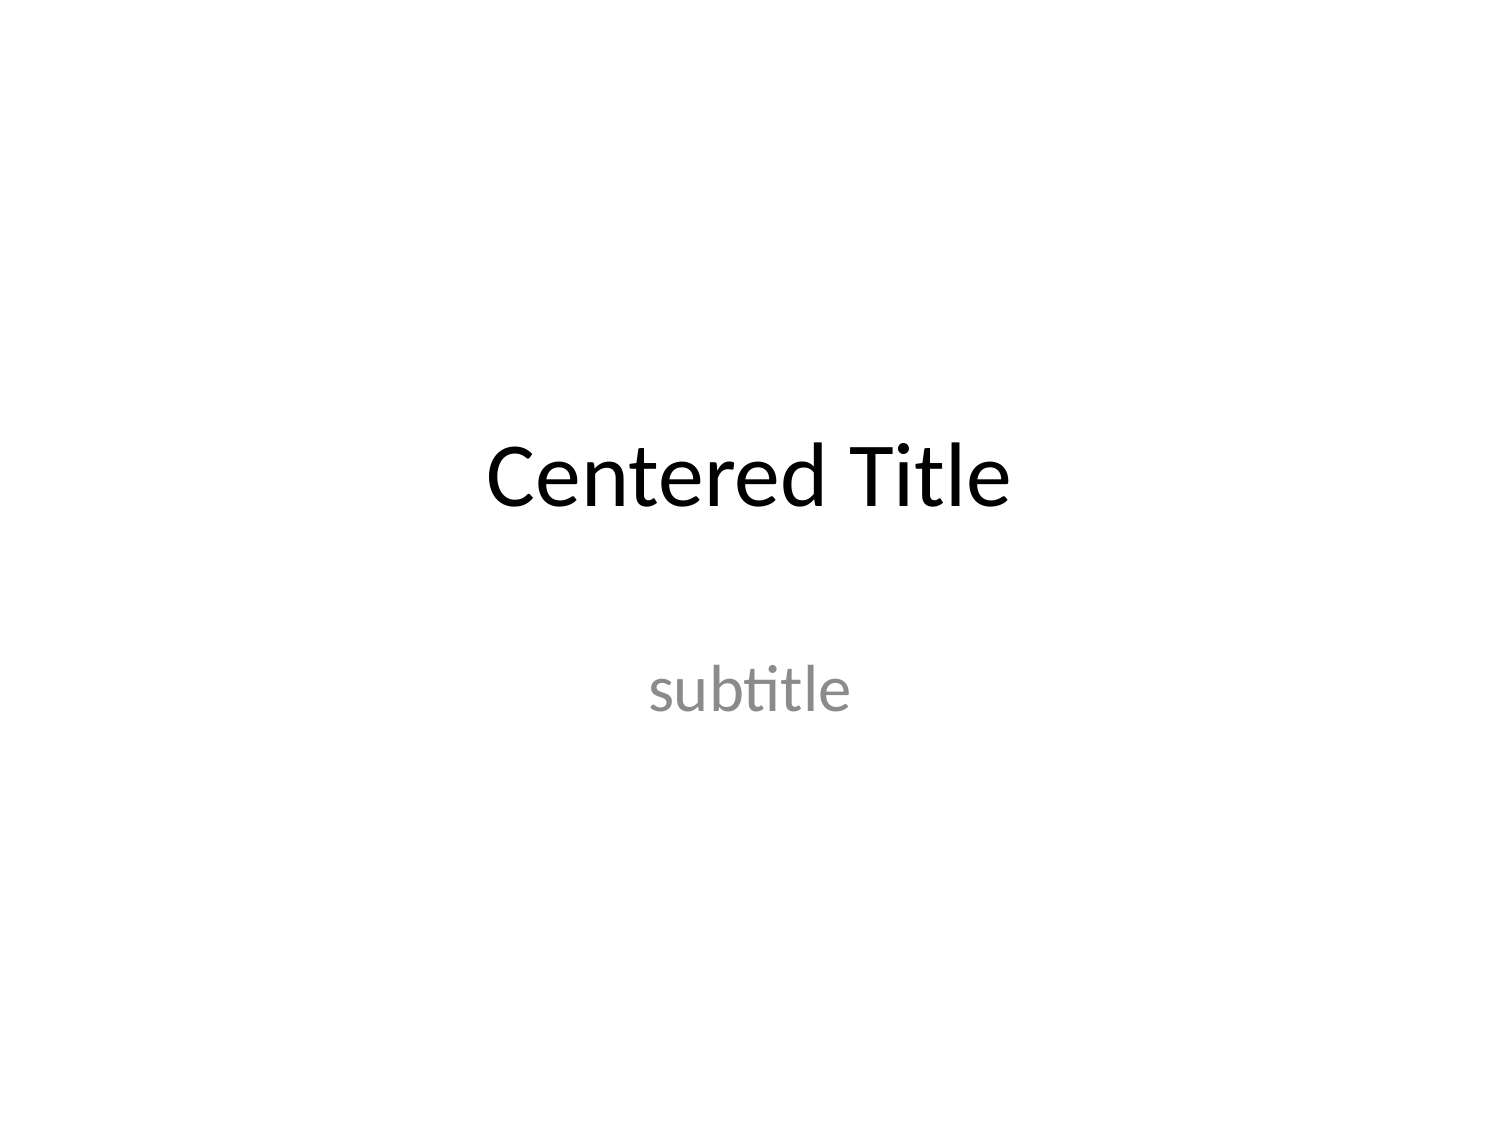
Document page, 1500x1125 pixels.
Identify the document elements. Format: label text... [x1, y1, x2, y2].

title Centered Title [112, 349, 1388, 591]
subtitle subtitle [225, 637, 1275, 925]
